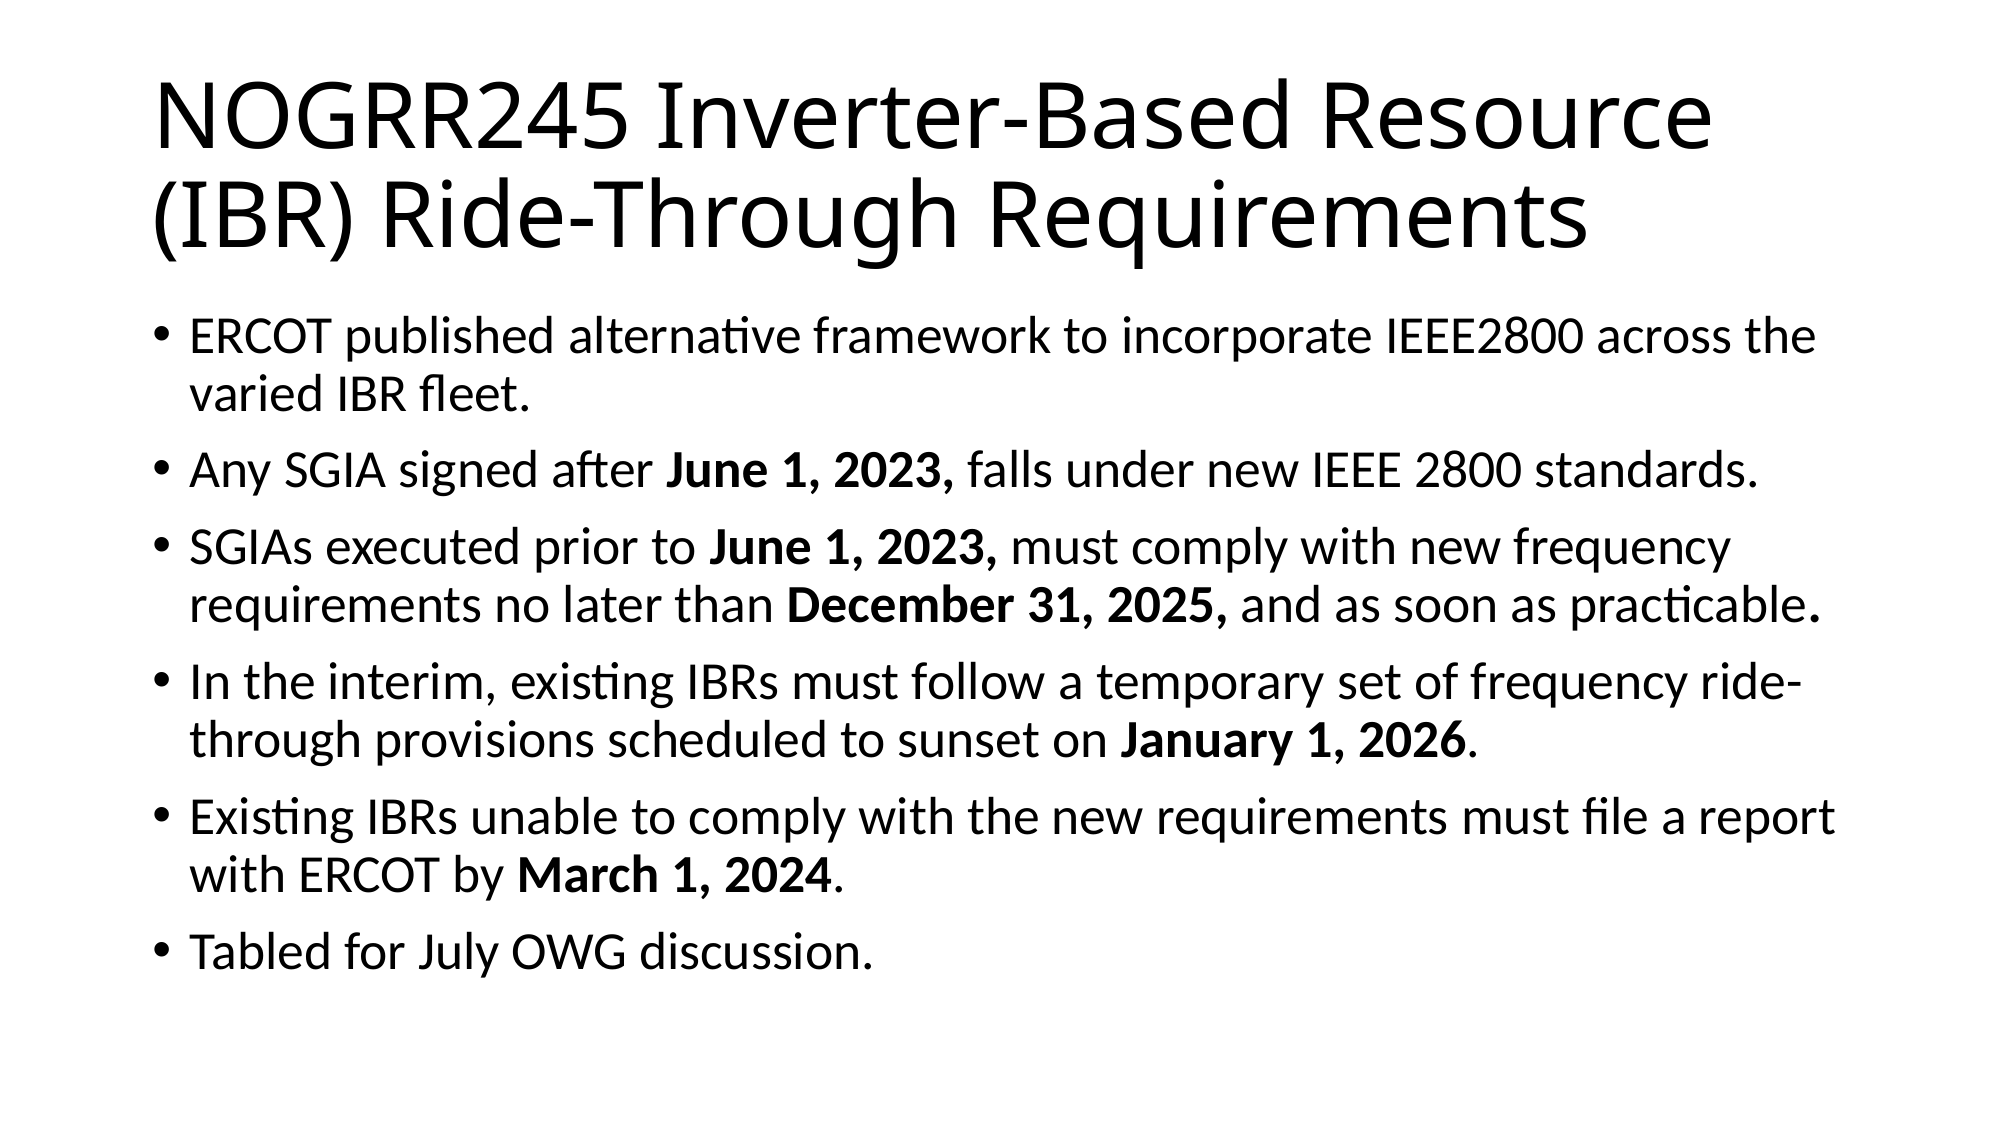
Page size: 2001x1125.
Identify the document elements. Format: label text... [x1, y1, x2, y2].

list ERCOT published alternative framework to incorporate IEEE2800 across the varied IBR fleet. Any SGIA signed after June 1, 2023, falls under new IEEE 2800 standards. SGIAs executed prior to June 1, 2023, must comply with new frequency requirements no later than December 31, 2025, and as soon as practicable. In the interim, existing IBRs must follow a temporary set of frequency ride-through provisions scheduled to sunset on January 1, 2026. Existing IBRs unable to comply with the new requirements must file a report with ERCOT by March 1, 2024. Tabled for July OWG discussion. [137, 299, 1863, 1014]
title NOGRR245 Inverter-Based Resource (IBR) Ride-Through Requirements [137, 59, 1863, 278]
